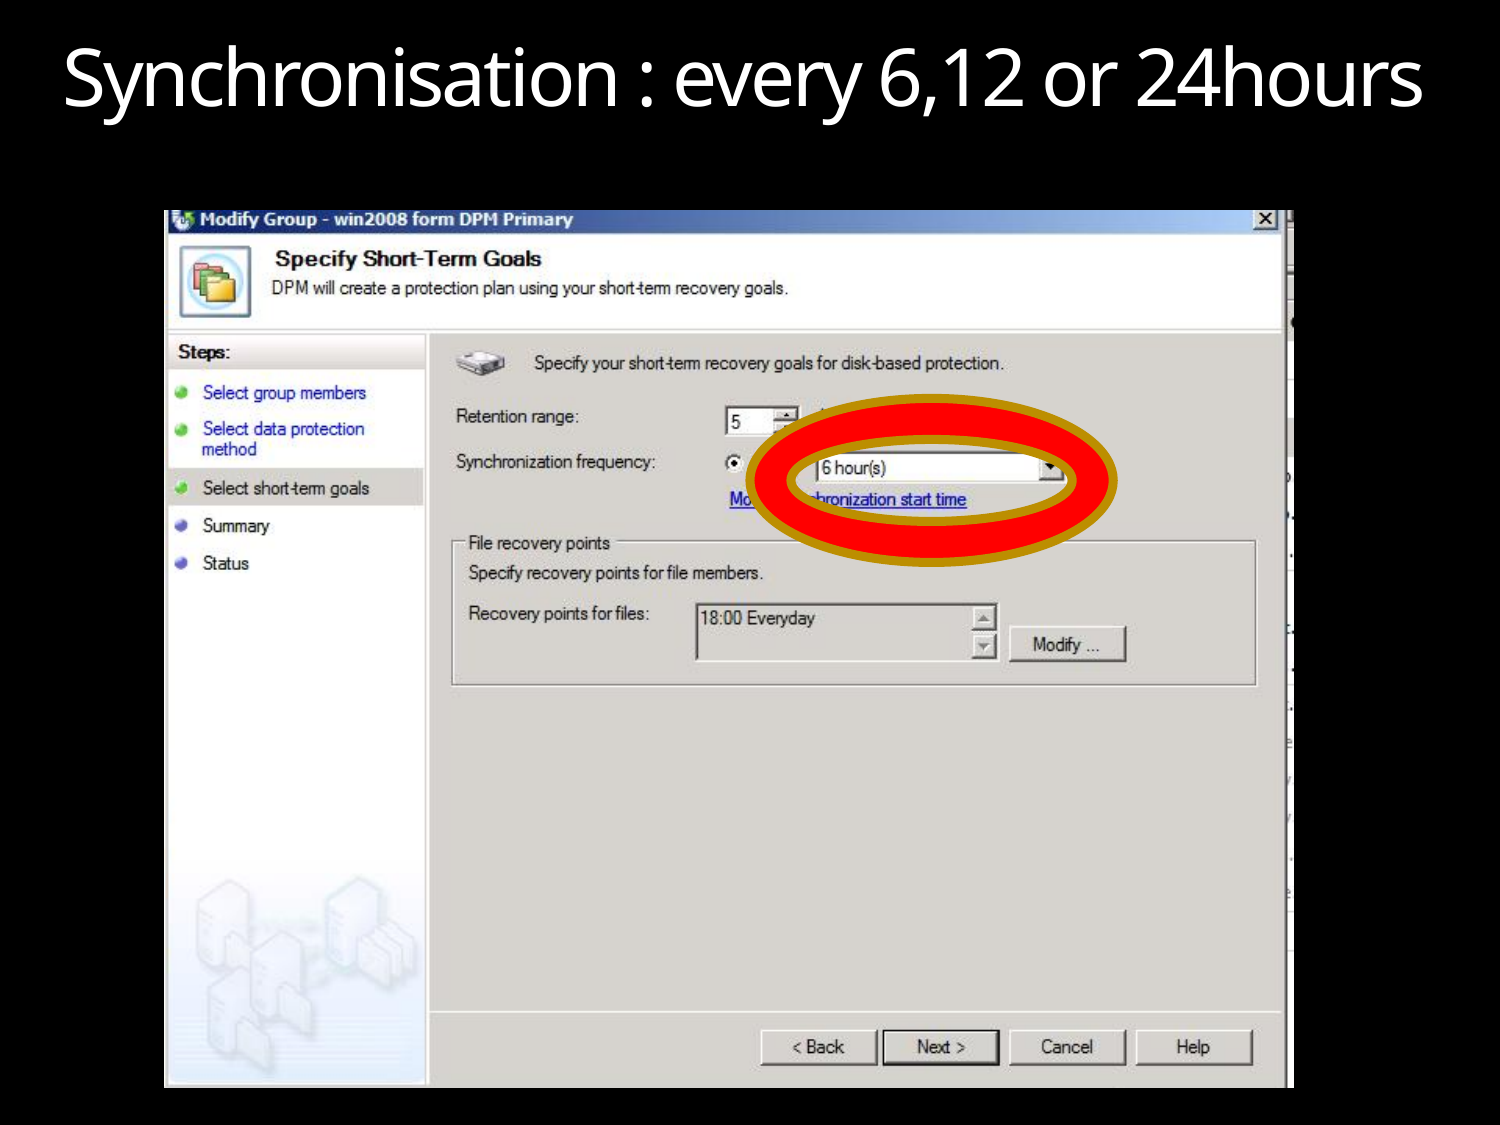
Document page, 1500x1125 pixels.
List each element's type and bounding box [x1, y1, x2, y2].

picture [163, 210, 1294, 1088]
title [62, 37, 1438, 147]
